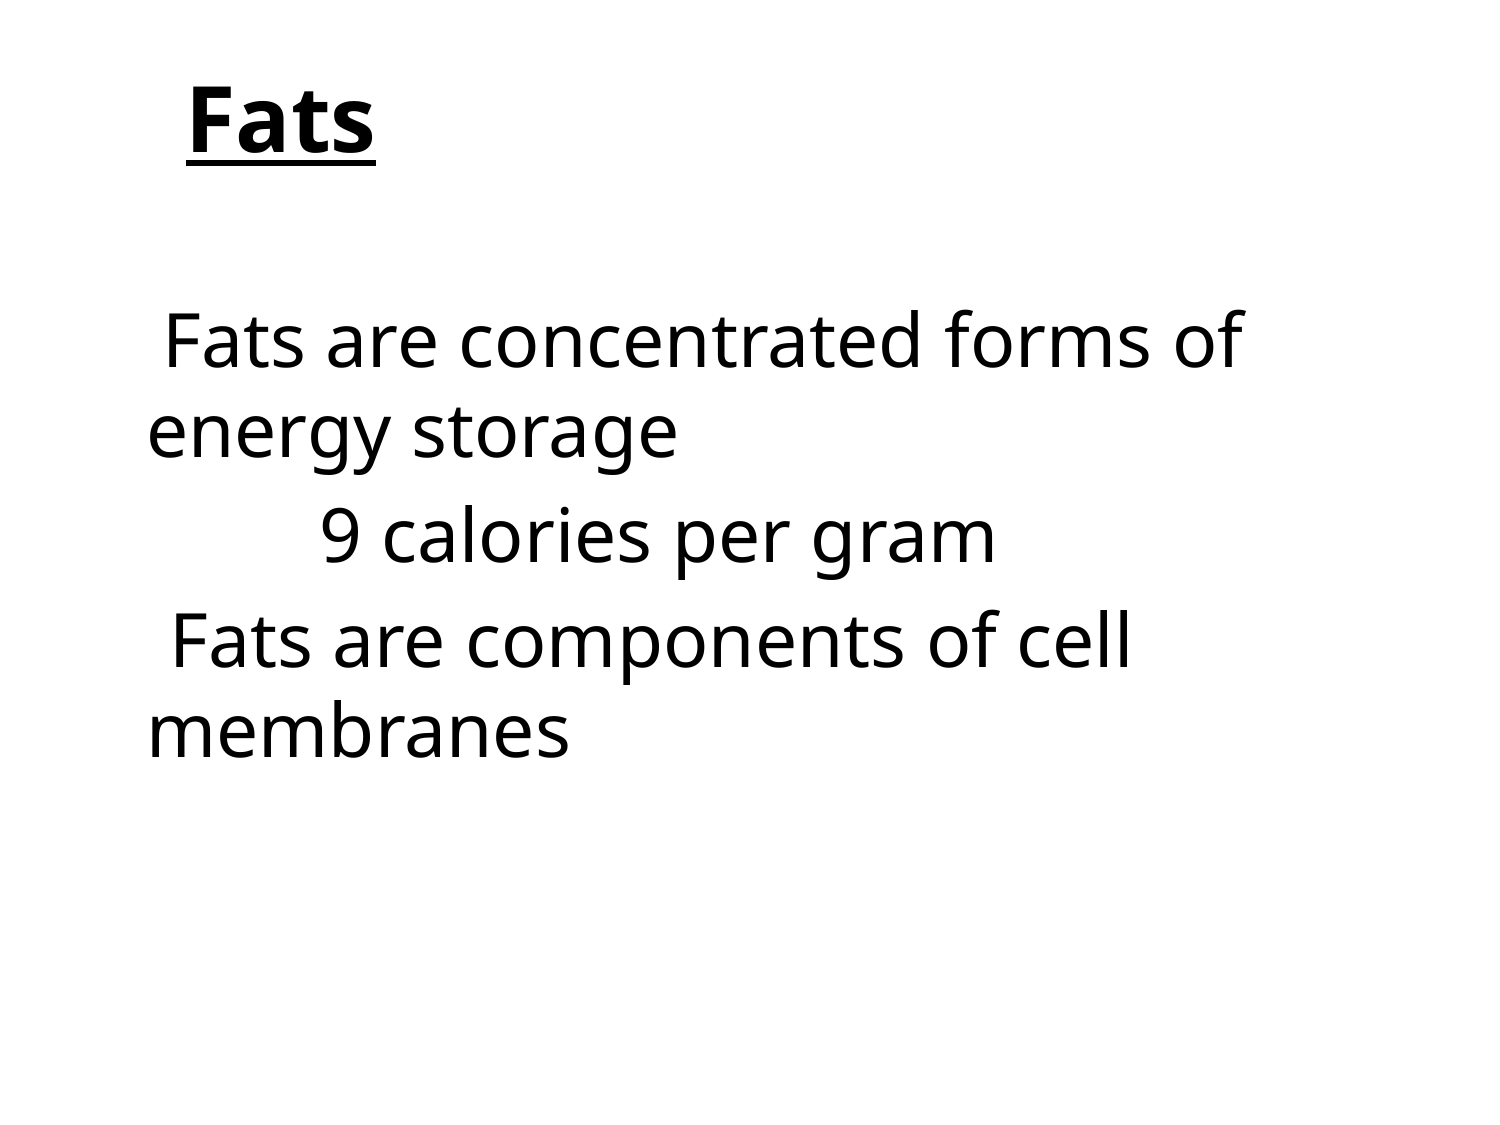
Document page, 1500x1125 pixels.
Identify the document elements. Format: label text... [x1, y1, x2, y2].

title Fats [74, 44, 488, 188]
list Fats are concentrated forms of energy storage 9 calories per gram Fats are components of cell membranes [74, 199, 1438, 851]
